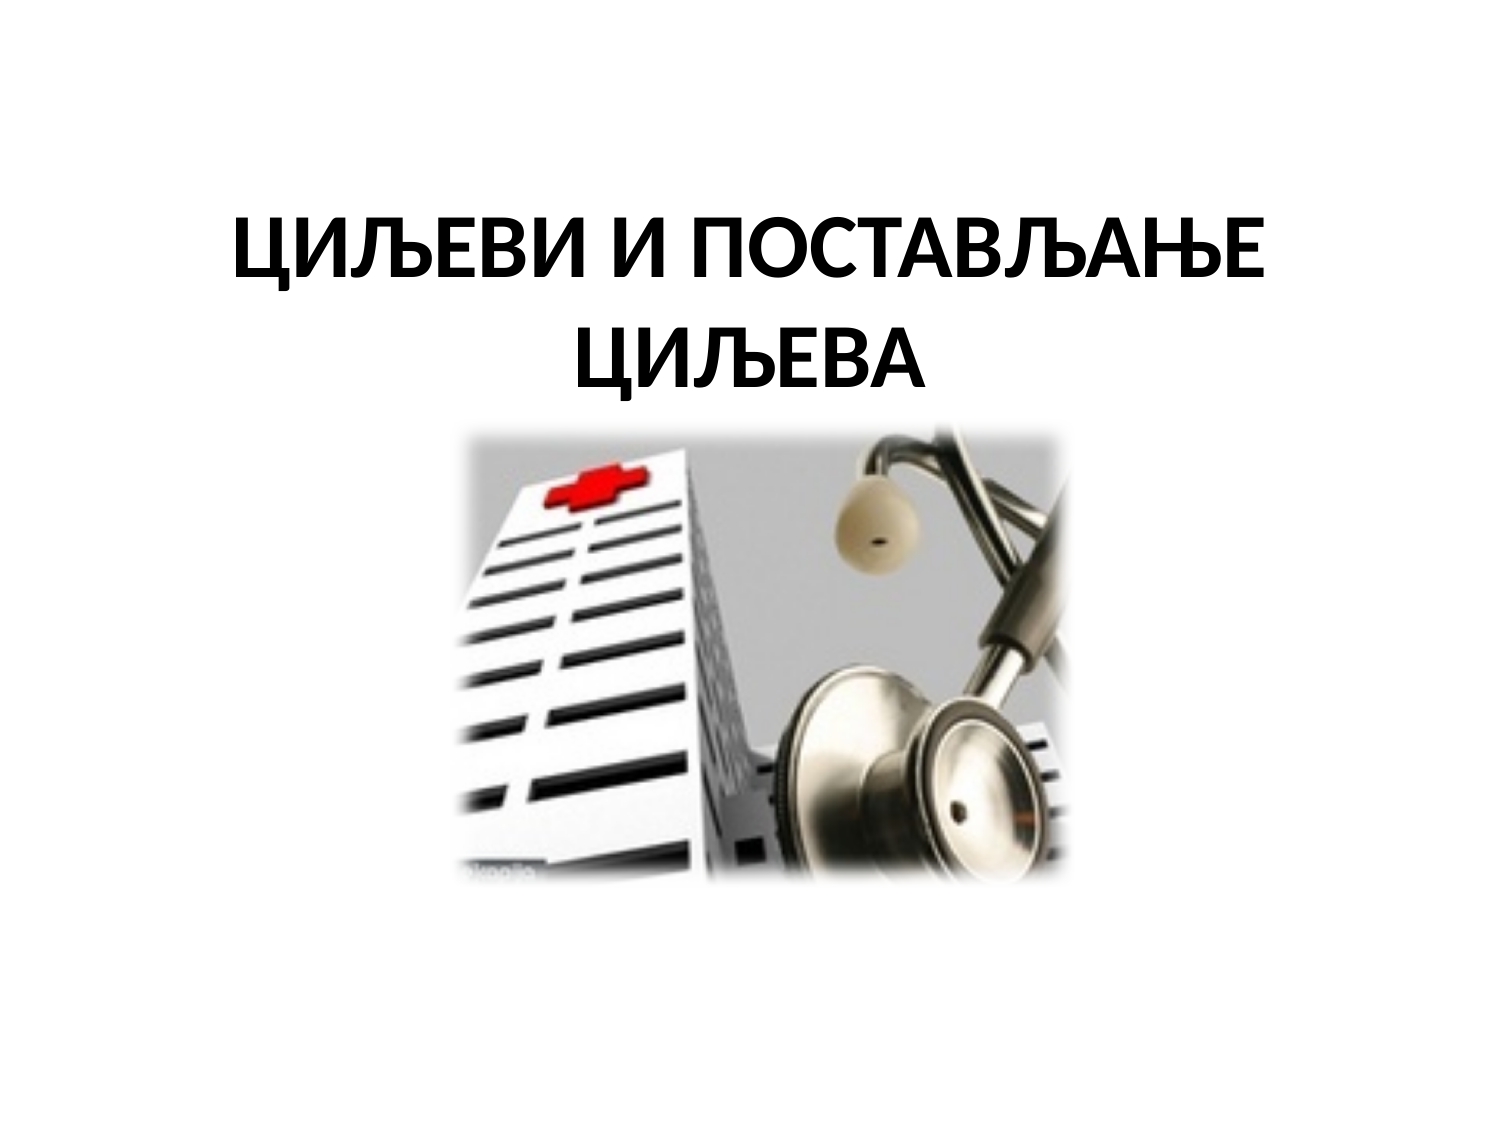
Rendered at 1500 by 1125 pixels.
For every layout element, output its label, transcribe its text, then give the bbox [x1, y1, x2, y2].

picture [449, 418, 1076, 888]
title ЦИЉЕВИ И ПОСТАВЉАЊЕ ЦИЉЕВА [112, 174, 1388, 417]
